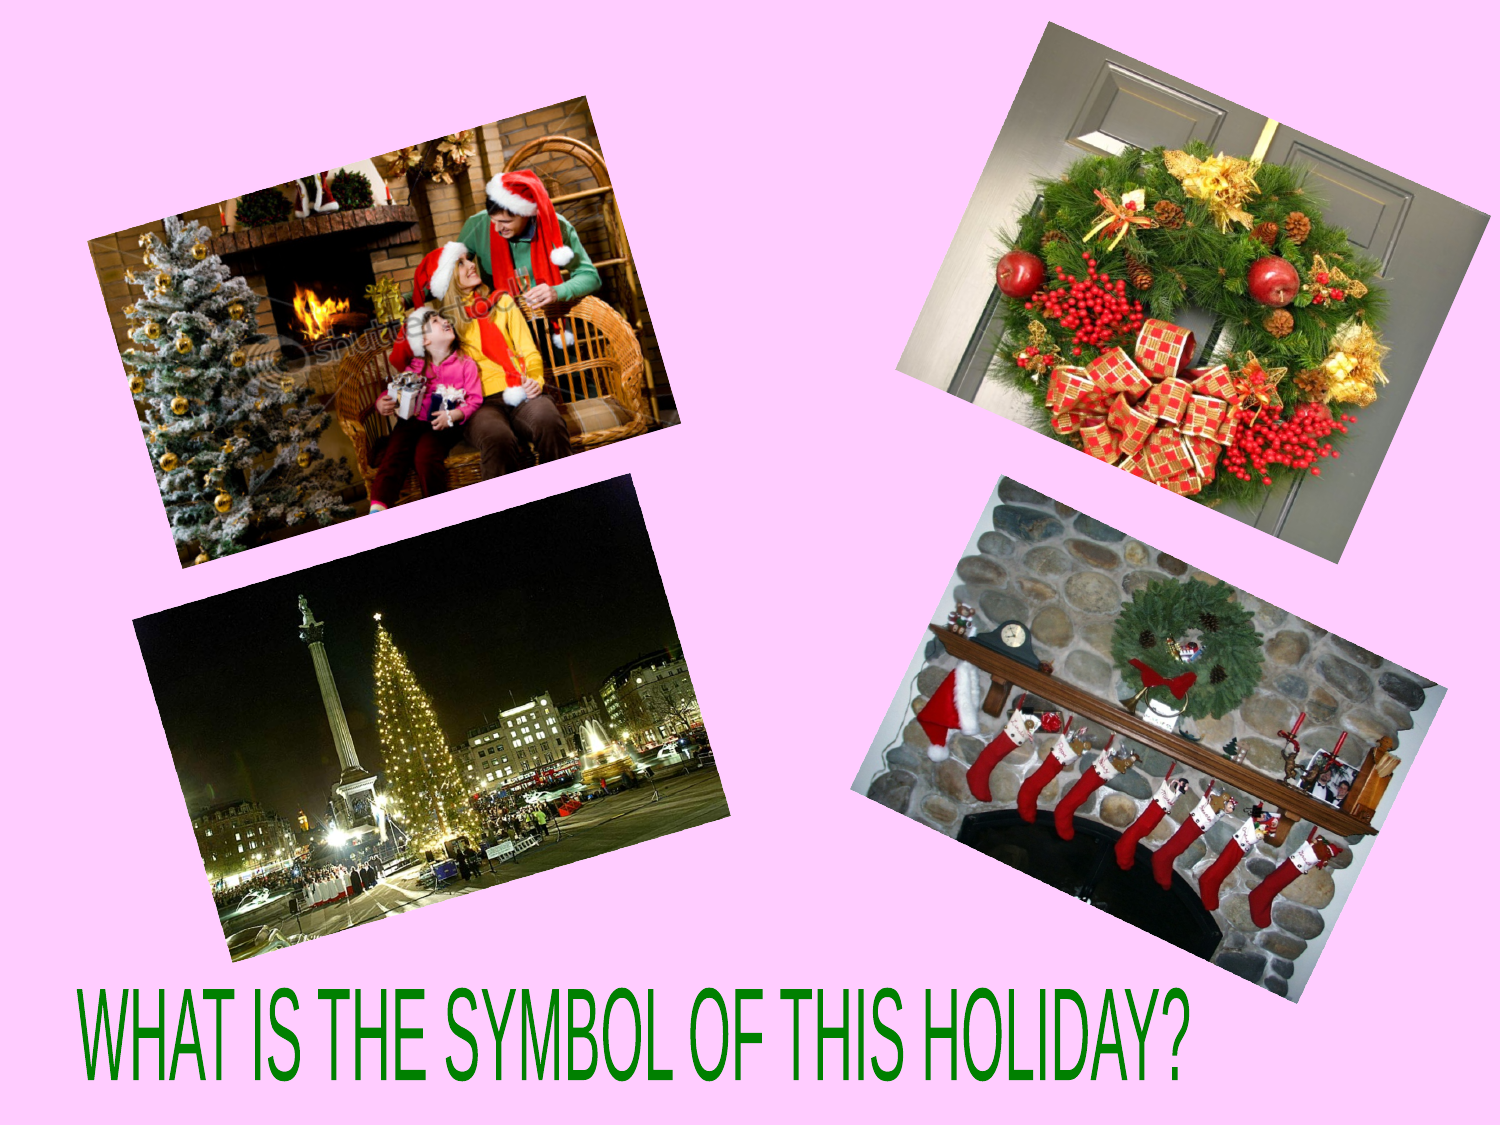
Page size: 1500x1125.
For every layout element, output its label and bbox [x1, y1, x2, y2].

picture [88, 96, 730, 962]
picture [851, 22, 1492, 1003]
